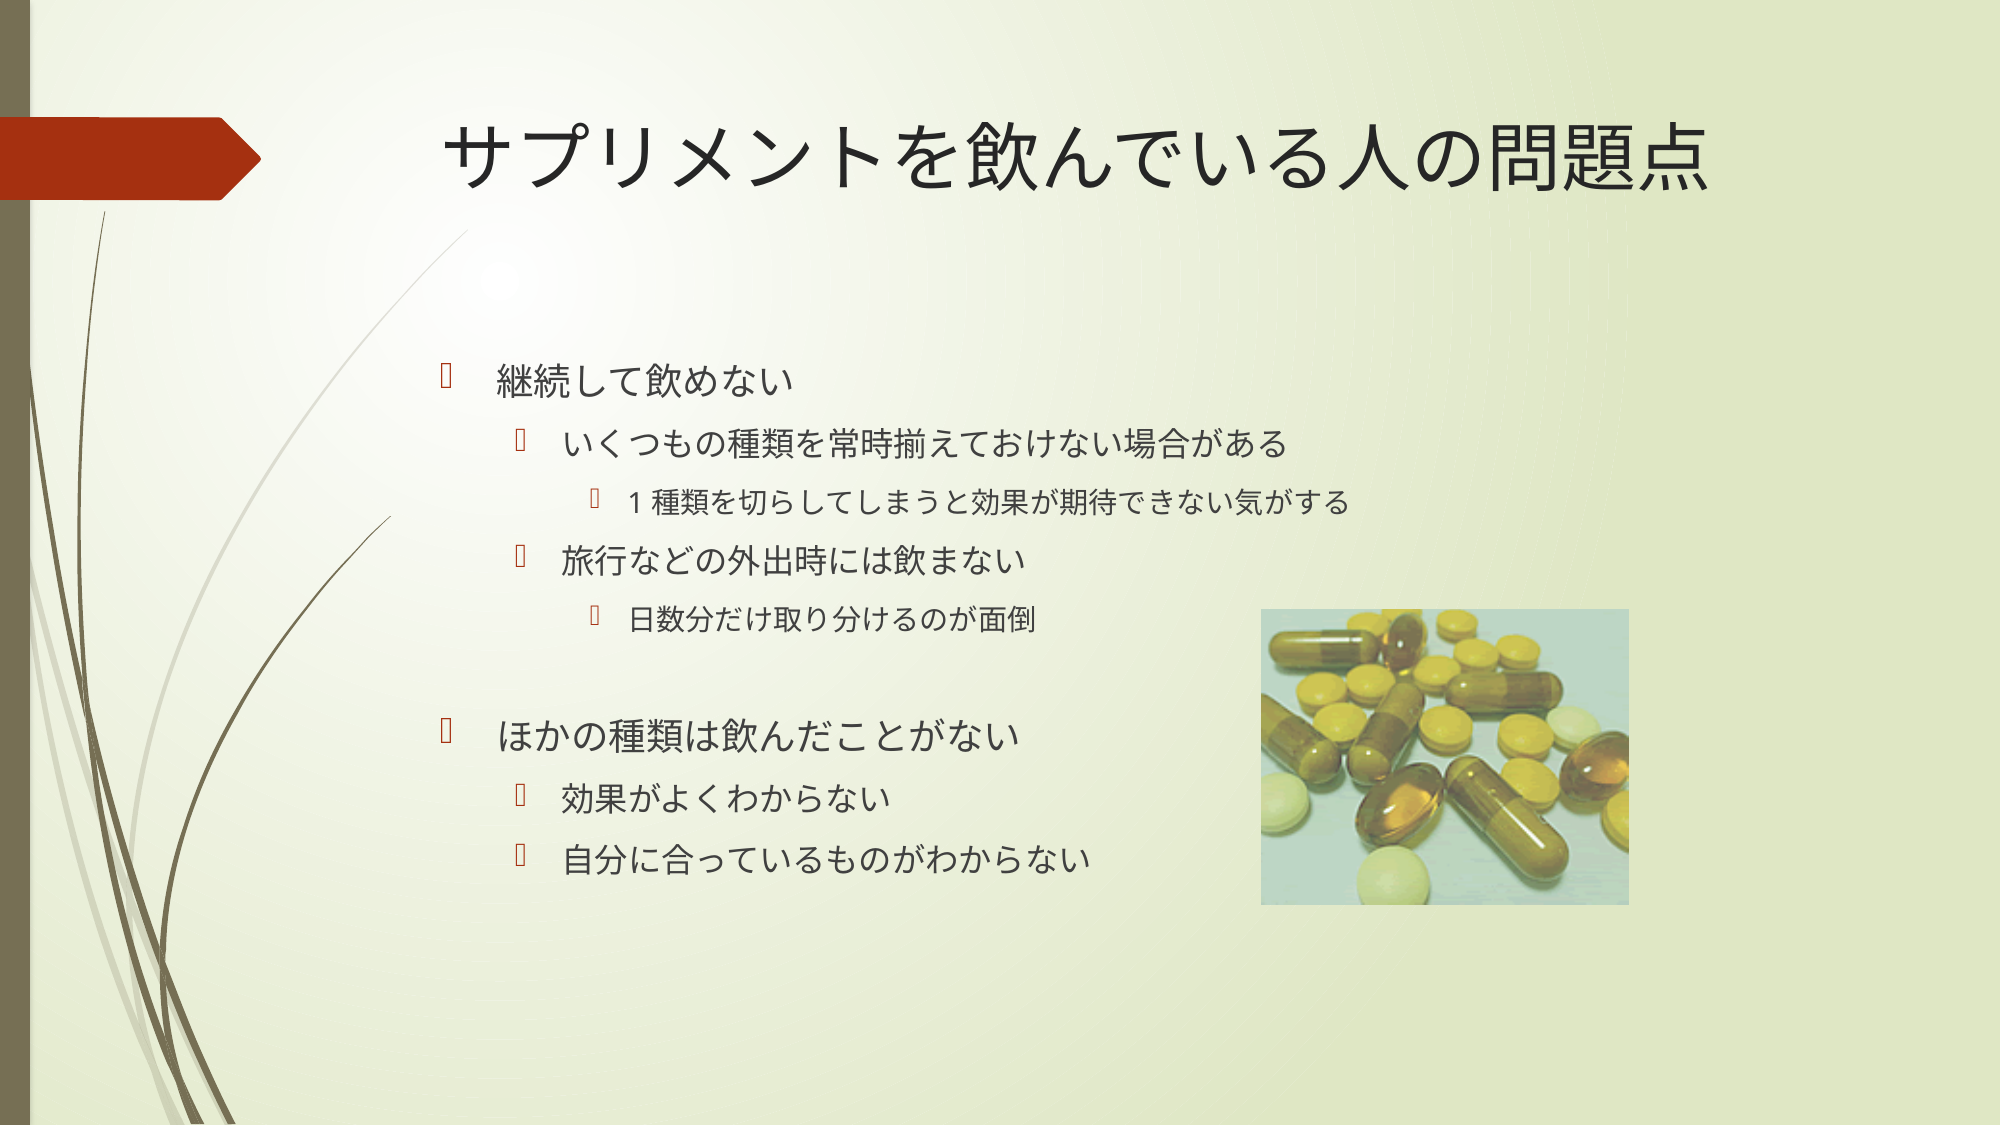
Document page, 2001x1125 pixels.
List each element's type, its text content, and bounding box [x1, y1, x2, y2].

picture [1261, 609, 1629, 906]
title サプリメントを飲んでいる人の問題点 [425, 102, 1888, 313]
list 継続して飲めない いくつもの種類を常時揃えておけない場合がある 1種類を切らしてしまうと効果が期待できない気がする 旅行などの外出時には飲まない 日数分だけ取り分けるのが面倒 ほかの種類は飲んだことがない 効果がよくわからない 自分に合っているものがわからない [424, 350, 1888, 970]
